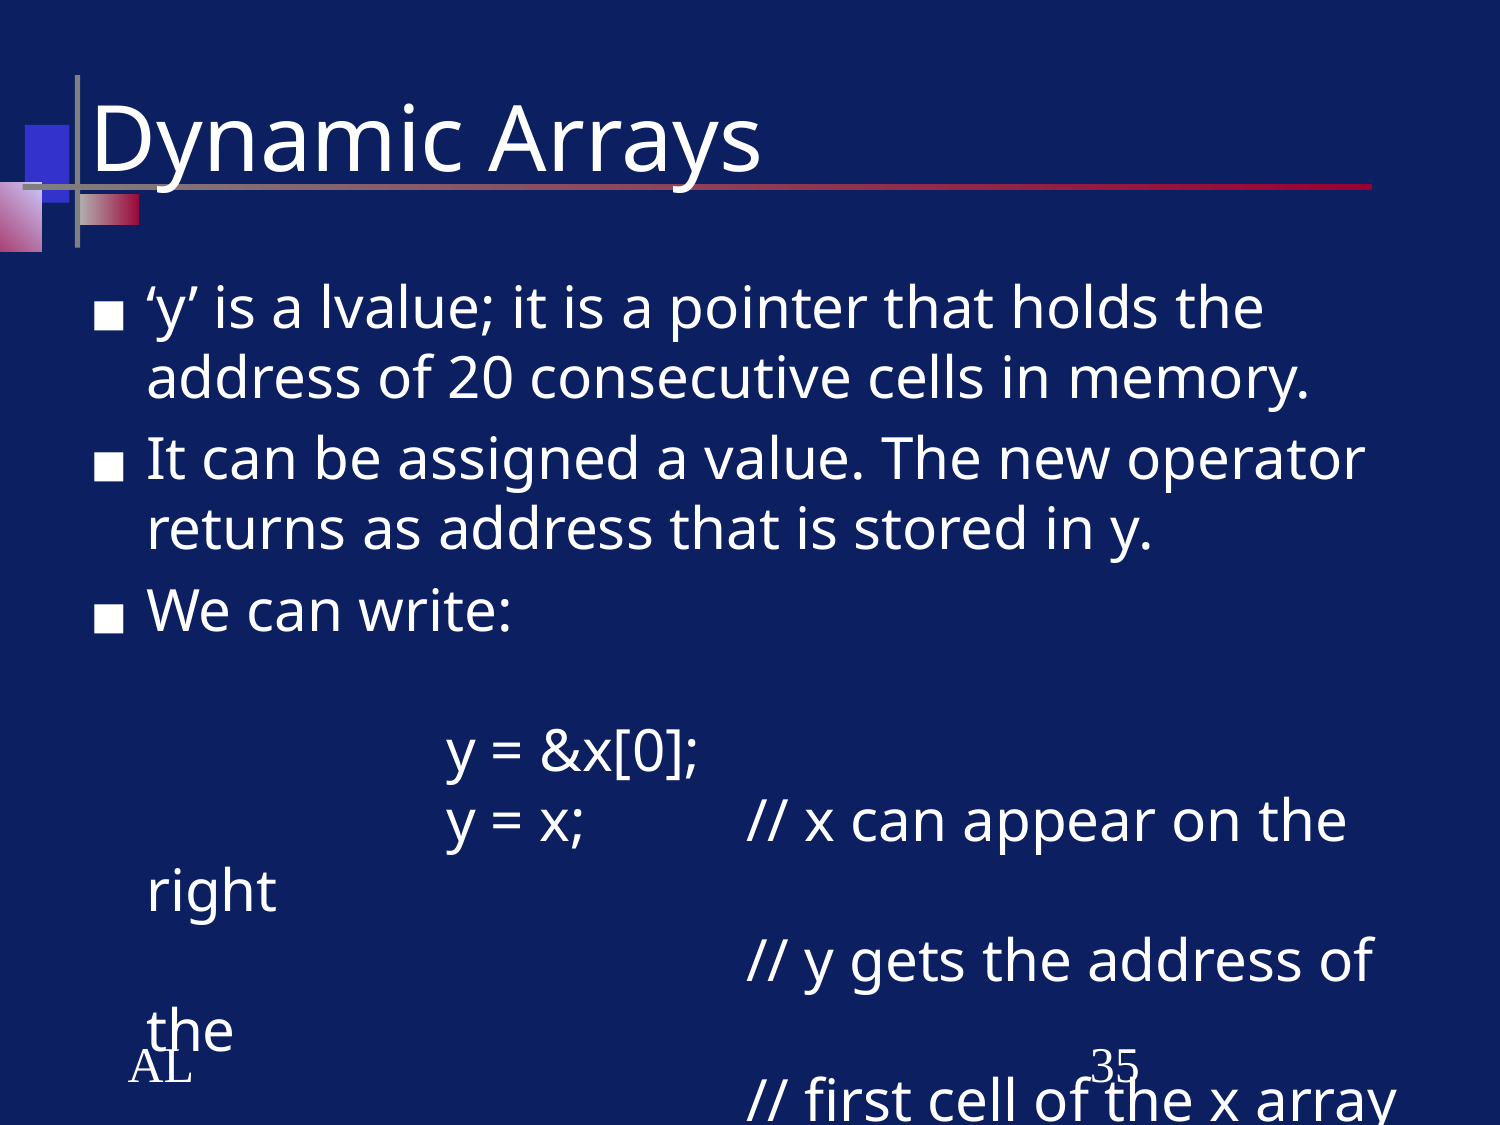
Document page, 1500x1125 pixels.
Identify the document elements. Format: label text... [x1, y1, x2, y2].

slide_number AL [112, 1050, 425, 1100]
title Dynamic Arrays [74, 59, 1425, 210]
list ‘y’ is a lvalue; it is a pointer that holds the address of 20 consecutive cells in memory. It can be assigned a value. The new operator returns as address that is stored in y. We can write: y = &x[0]; y = x; // x can appear on the right // y gets the address of the // first cell of the x array [74, 262, 1425, 1050]
slide_number ‹#› [1074, 1050, 1388, 1100]
